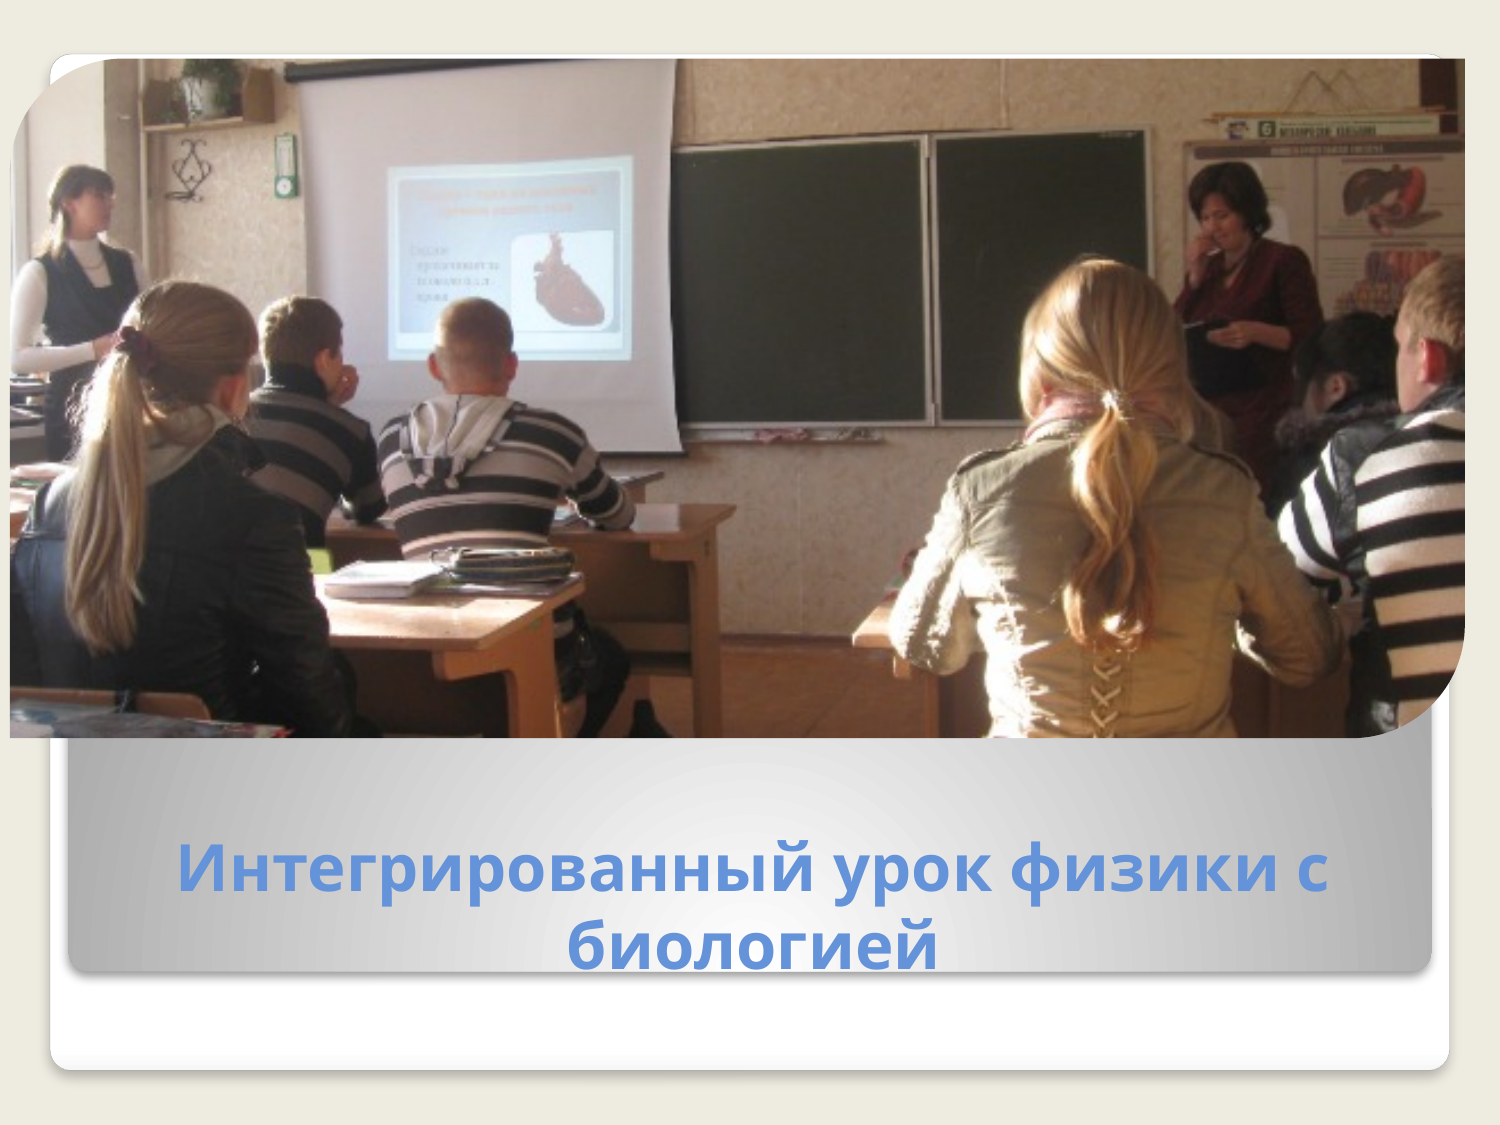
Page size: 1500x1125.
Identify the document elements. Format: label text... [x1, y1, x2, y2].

title Интегрированный урок физики с биологией [82, 817, 1425, 990]
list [9, 58, 1466, 739]
